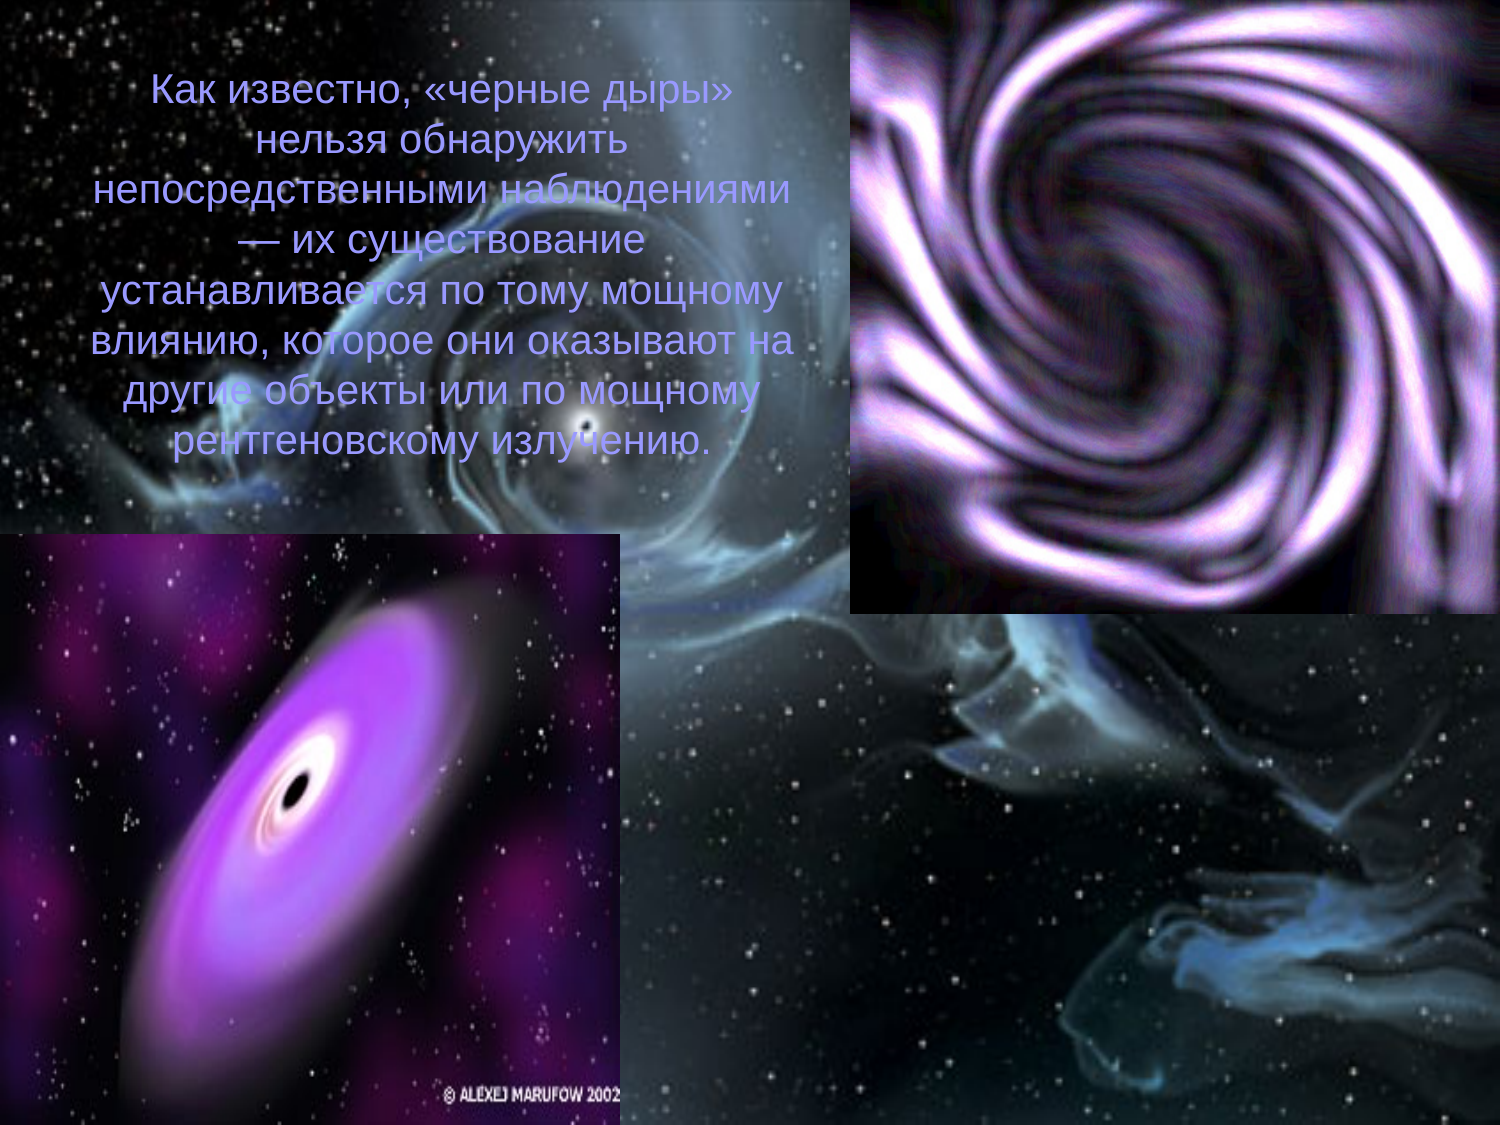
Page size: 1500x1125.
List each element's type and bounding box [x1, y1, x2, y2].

list [849, 0, 1500, 615]
list [0, 0, 1500, 1125]
list [0, 534, 620, 1125]
